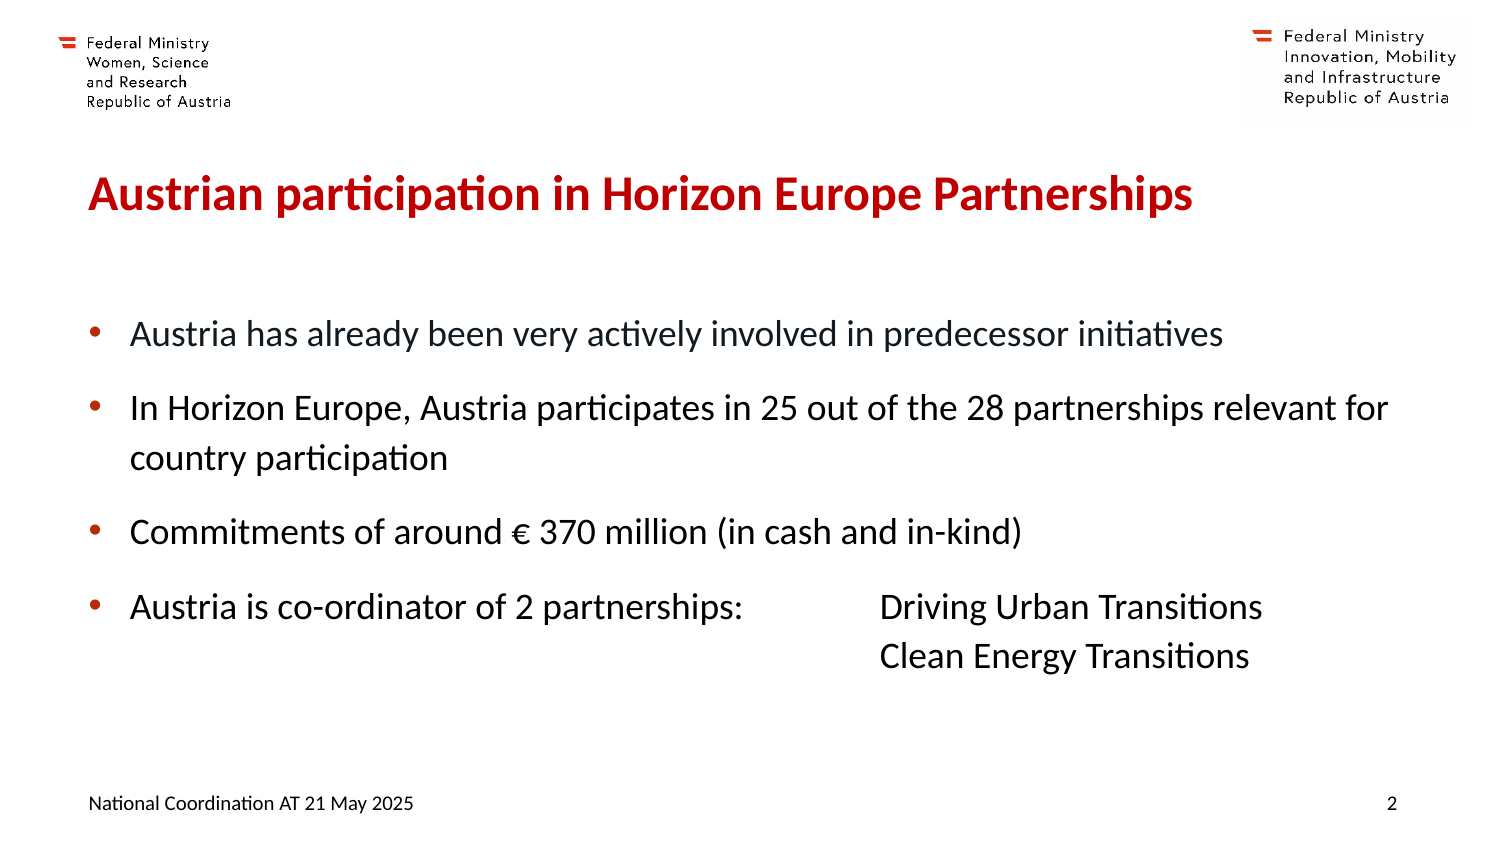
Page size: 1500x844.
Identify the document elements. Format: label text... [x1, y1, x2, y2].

title Austrian participation in Horizon Europe Partnerships [88, 157, 1398, 234]
slide_number 2 [1239, 785, 1398, 819]
picture [1239, 14, 1469, 130]
footer National Coordination AT 21 May 2025 [88, 785, 1217, 819]
list Austria has already been very actively involved in predecessor initiatives In Horizon Europe, Austria participates in 25 out of the 28 partnerships relevant for country participation Commitments of around € 370 million (in cash and in-kind) Austria is co-ordinator of 2 partnerships: Driving Urban Transitions Clean Energy Transitions [88, 304, 1398, 768]
picture [58, 33, 325, 116]
